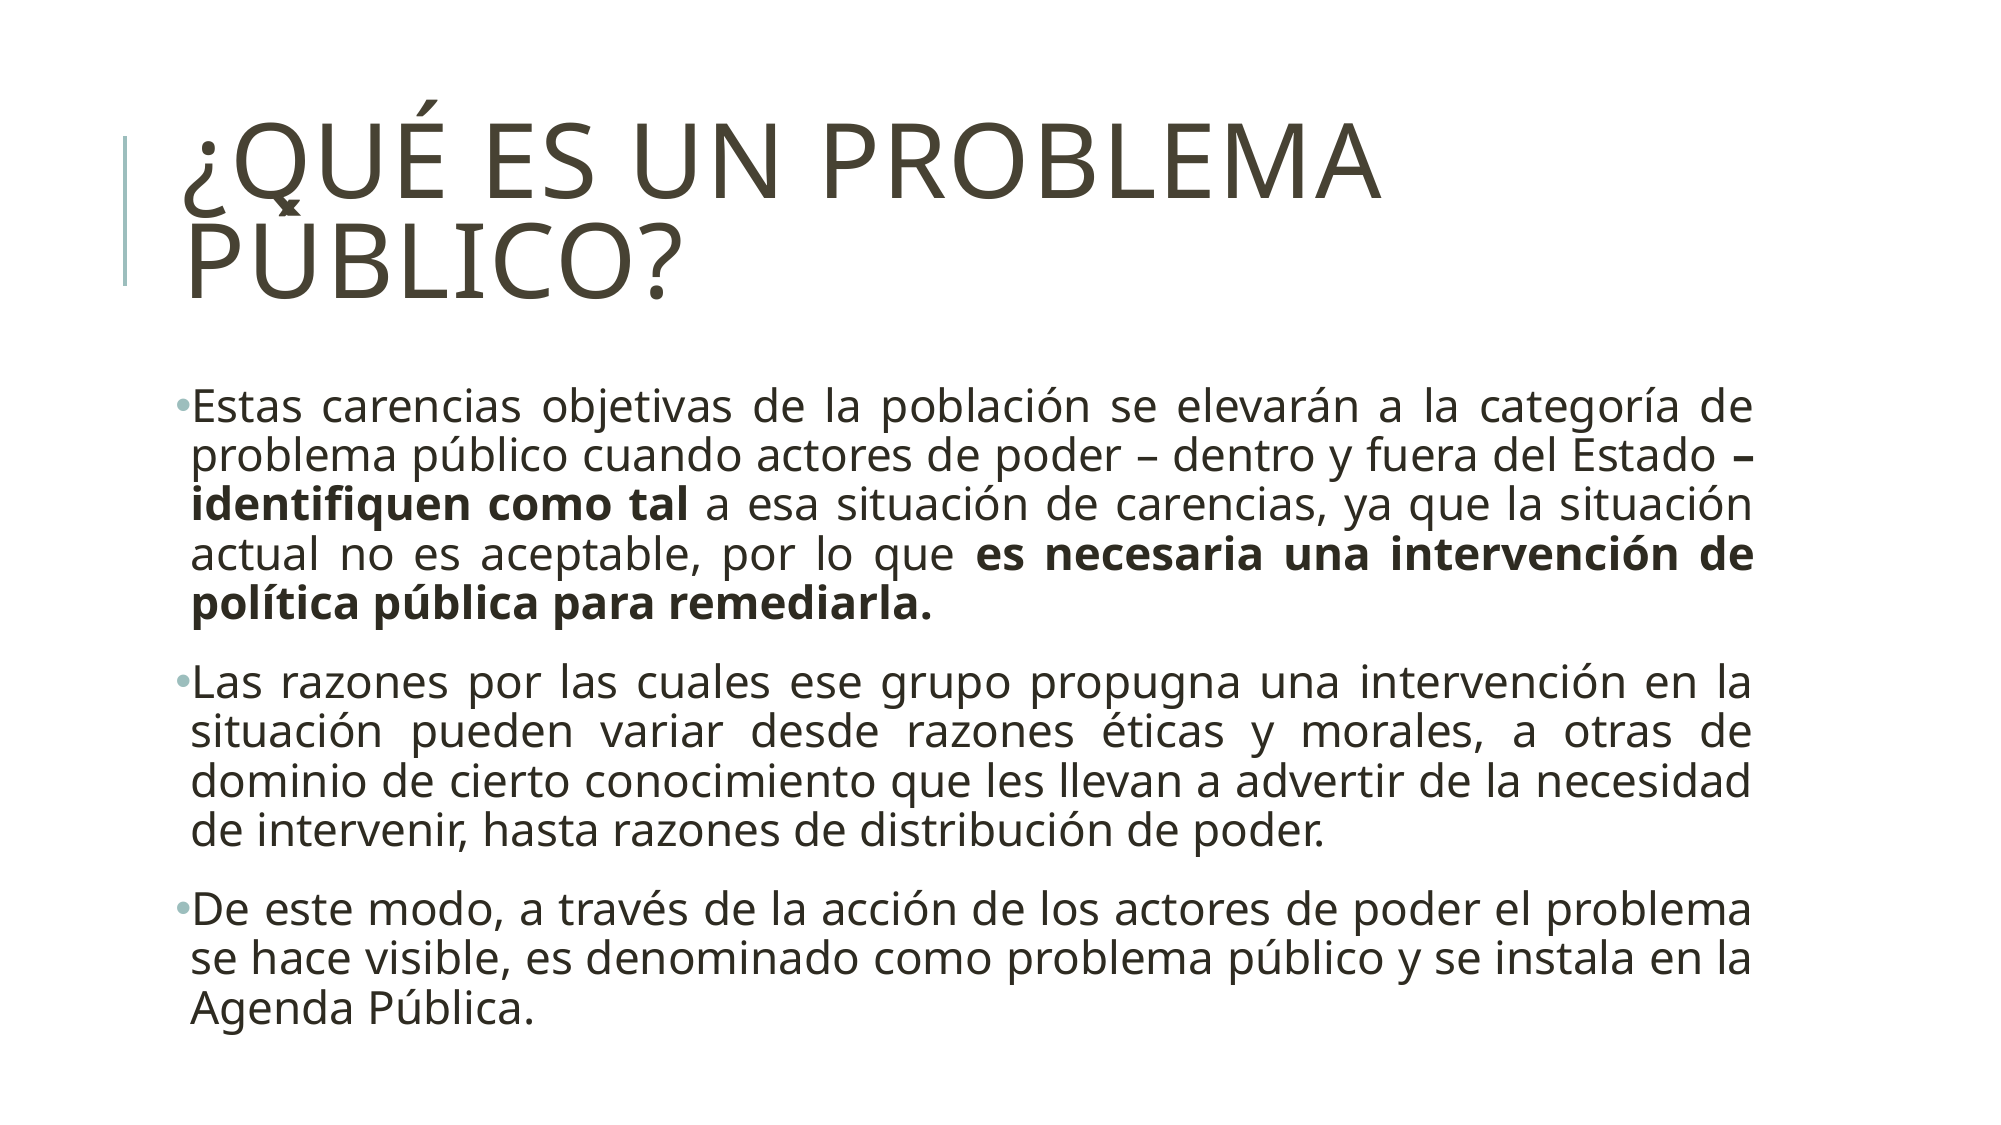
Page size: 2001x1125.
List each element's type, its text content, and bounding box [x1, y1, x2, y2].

list Estas carencias objetivas de la población se elevarán a la categoría de problema público cuando actores de poder – dentro y fuera del Estado – identifiquen como tal a esa situación de carencias, ya que la situación actual no es aceptable, por lo que es necesaria una intervención de política pública para remediarla. Las razones por las cuales ese grupo propugna una intervención en la situación pueden variar desde razones éticas y morales, a otras de dominio de cierto conocimiento que les llevan a advertir de la necesidad de intervenir, hasta razones de distribución de poder. De este modo, a través de la acción de los actores de poder el problema se hace visible, es denominado como problema público y se instala en la Agenda Pública. [168, 375, 1763, 1035]
title ¿Qué es un problema público? [168, 96, 1763, 342]
